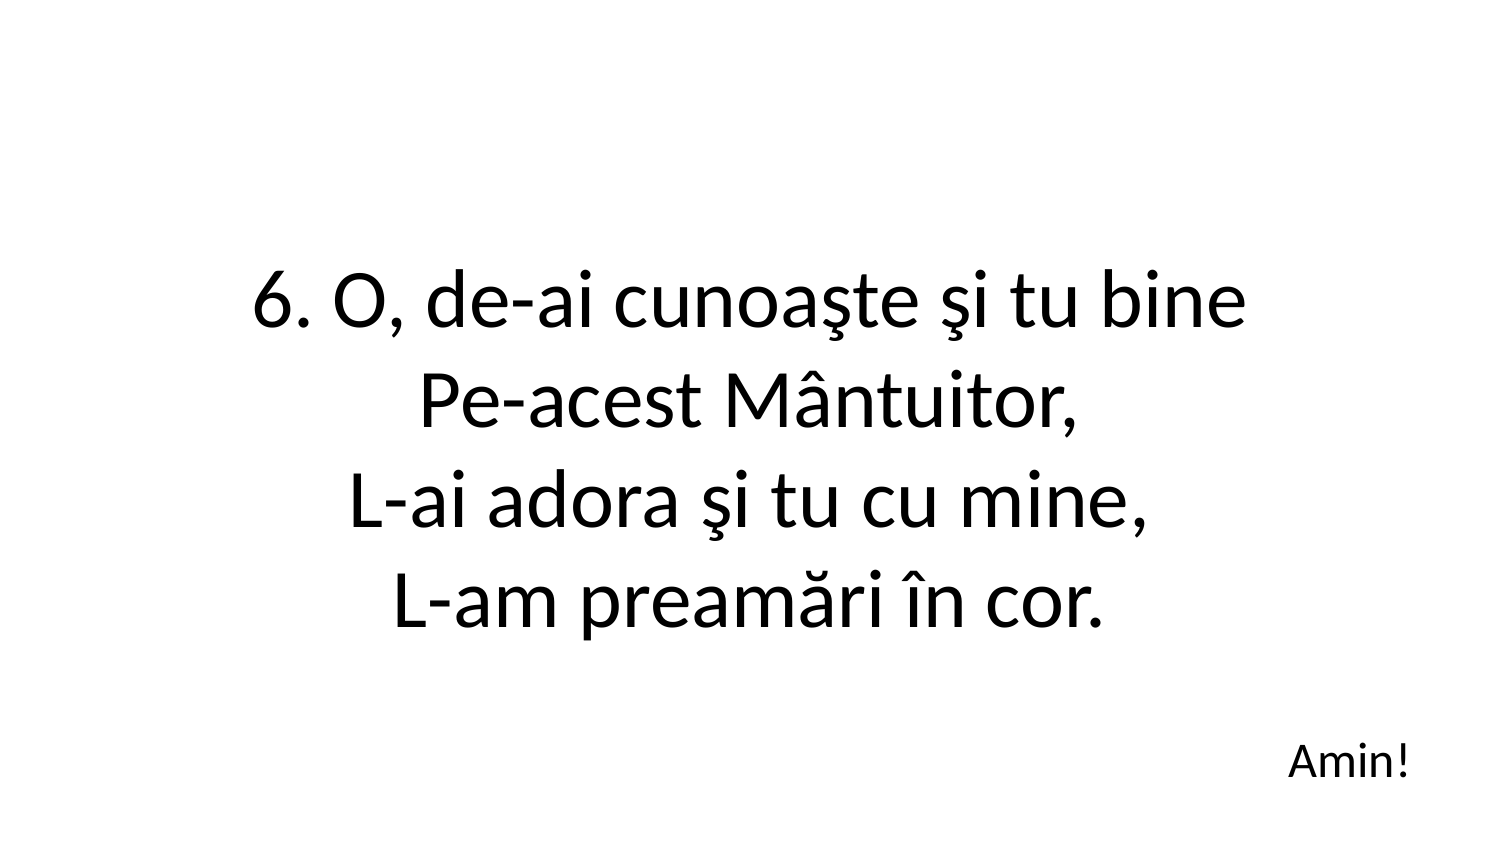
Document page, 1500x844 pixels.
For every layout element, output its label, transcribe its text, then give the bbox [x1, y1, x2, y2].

text_box 6. O, de-ai cunoaşte şi tu bine Pe-acest Mântuitor, L-ai adora şi tu cu mine, L-am preamări în cor. [236, 192, 1264, 652]
text_box Amin! [1273, 674, 1427, 795]
